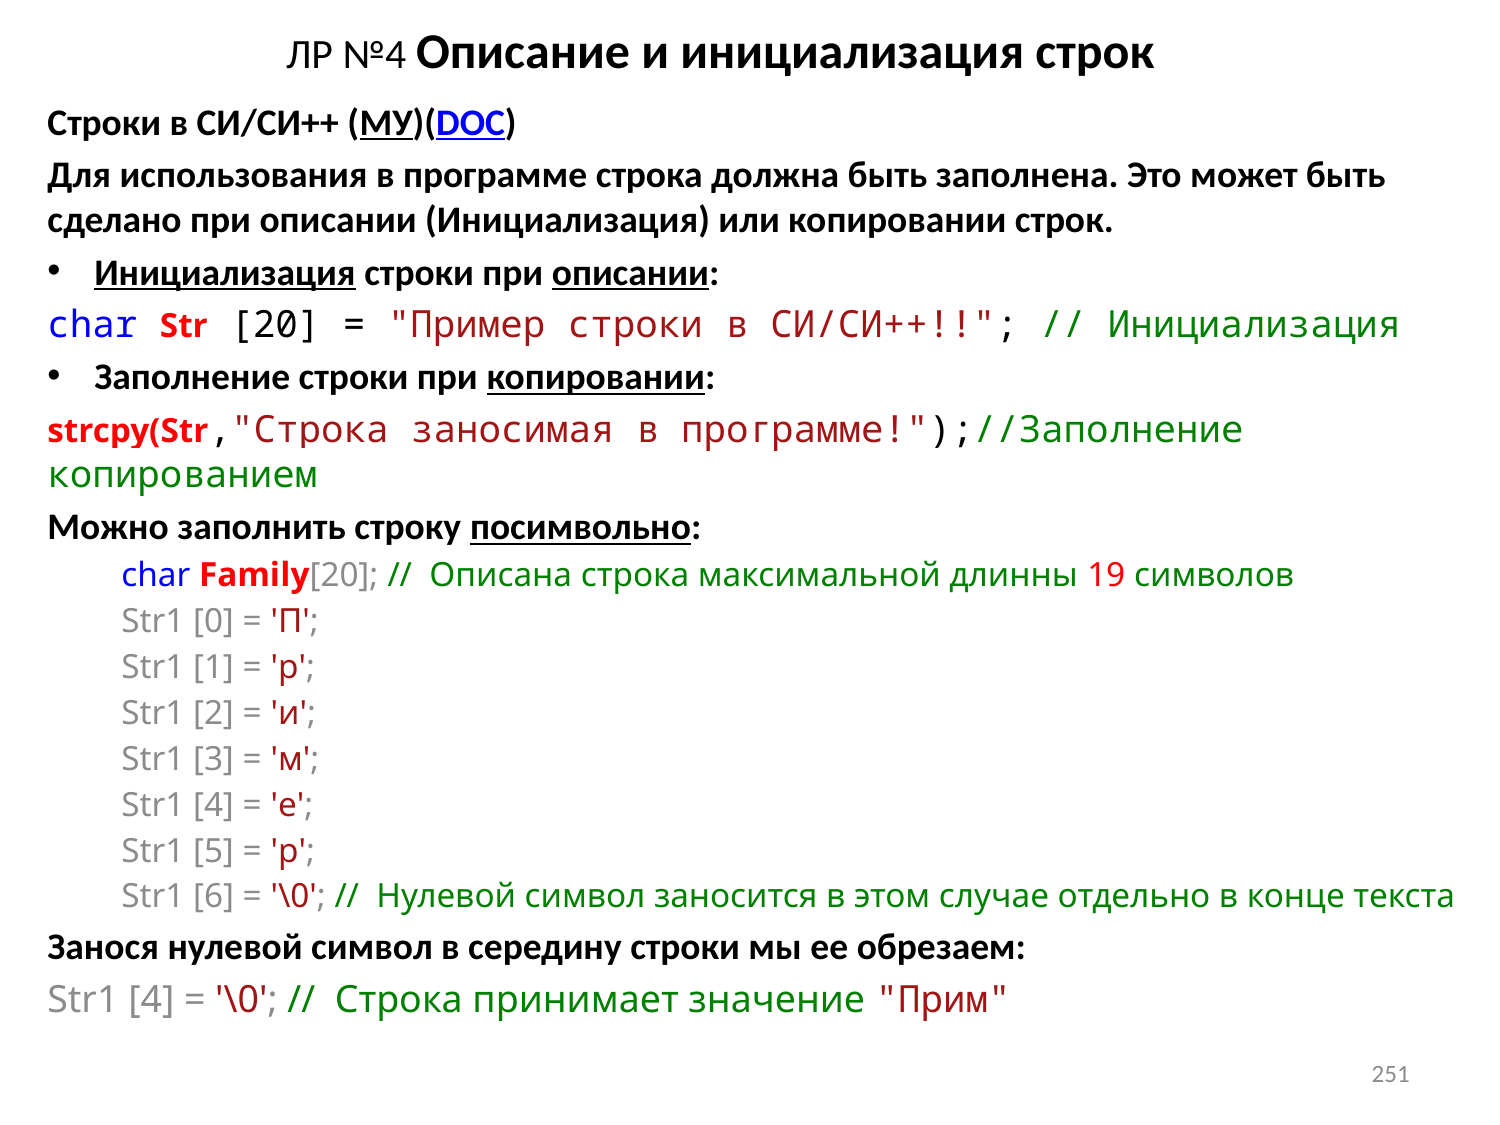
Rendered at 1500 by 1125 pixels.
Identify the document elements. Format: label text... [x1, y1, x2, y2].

title ЛР №4 Описание и инициализация строк [159, 1, 1282, 89]
slide_number 251 [1074, 1042, 1425, 1103]
text_box Строки в СИ/СИ++ (МУ)(DOC) Для использования в программе строка должна быть заполнена. Это может быть сделано при описании (Инициализация) или копировании строк. Инициализация строки при описании: char Str [20] = "Пример строки в СИ/СИ++!!"; // Инициализация Заполнение строки при копировании: strcpy(Str,"Строка заносимая в программе!");//Заполнение копированием Можно заполнить строку посимвольно: char Family[20]; // Описана строка максимальной длинны 19 символов Str1 [0] = 'П'; Str1 [1] = 'р'; Str1 [2] = 'и'; Str1 [3] = 'м'; Str1 [4] = 'е'; Str1 [5] = 'р'; Str1 [6] = '\0'; // Нулевой символ заносится в этом случае отдельно в конце текста Занося нулевой символ в середину строки мы ее обрезаем: Str1 [4] = '\0'; // Строка принимает значение "Прим" [32, 89, 1500, 1024]
